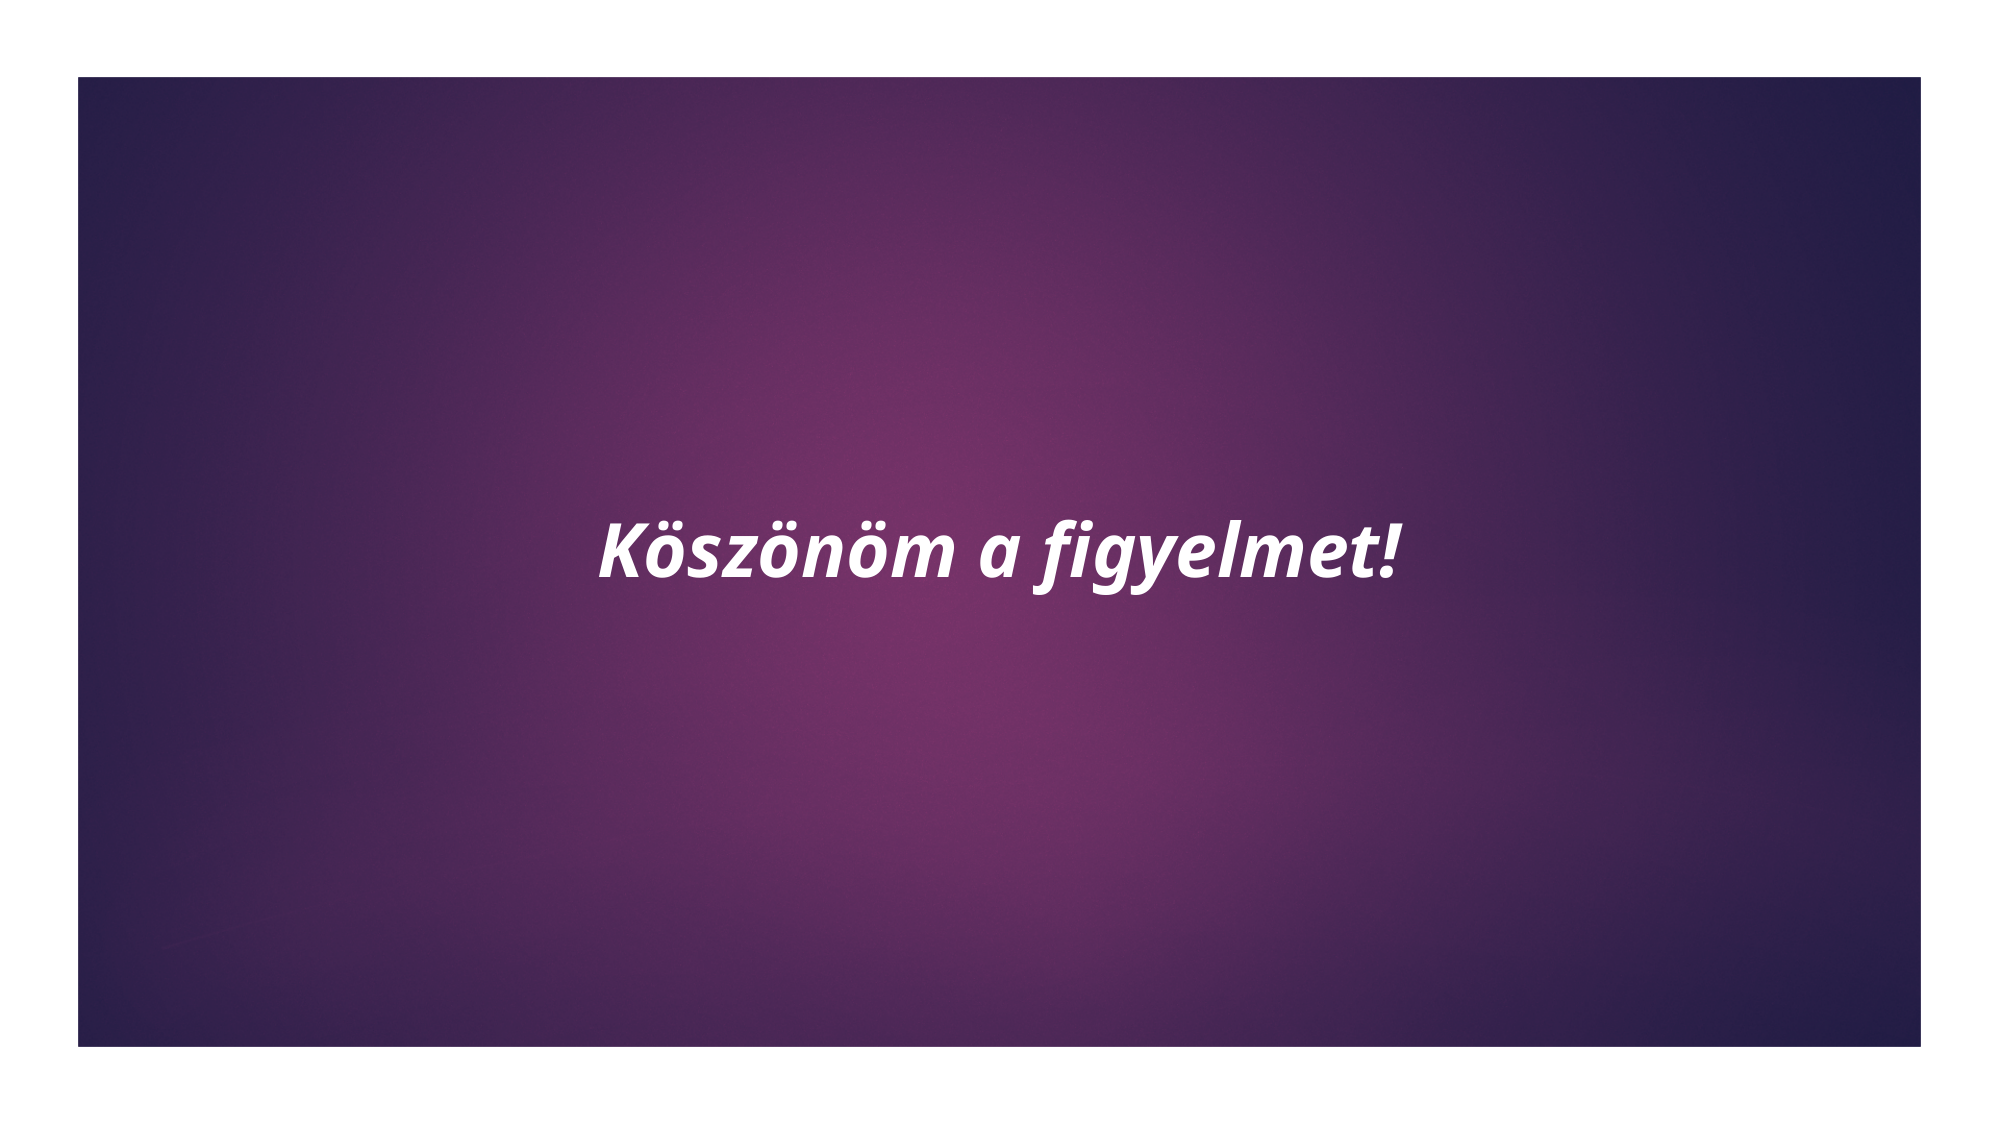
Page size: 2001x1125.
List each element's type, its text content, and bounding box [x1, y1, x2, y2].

title Köszönöm a figyelmet! [362, 412, 1638, 600]
